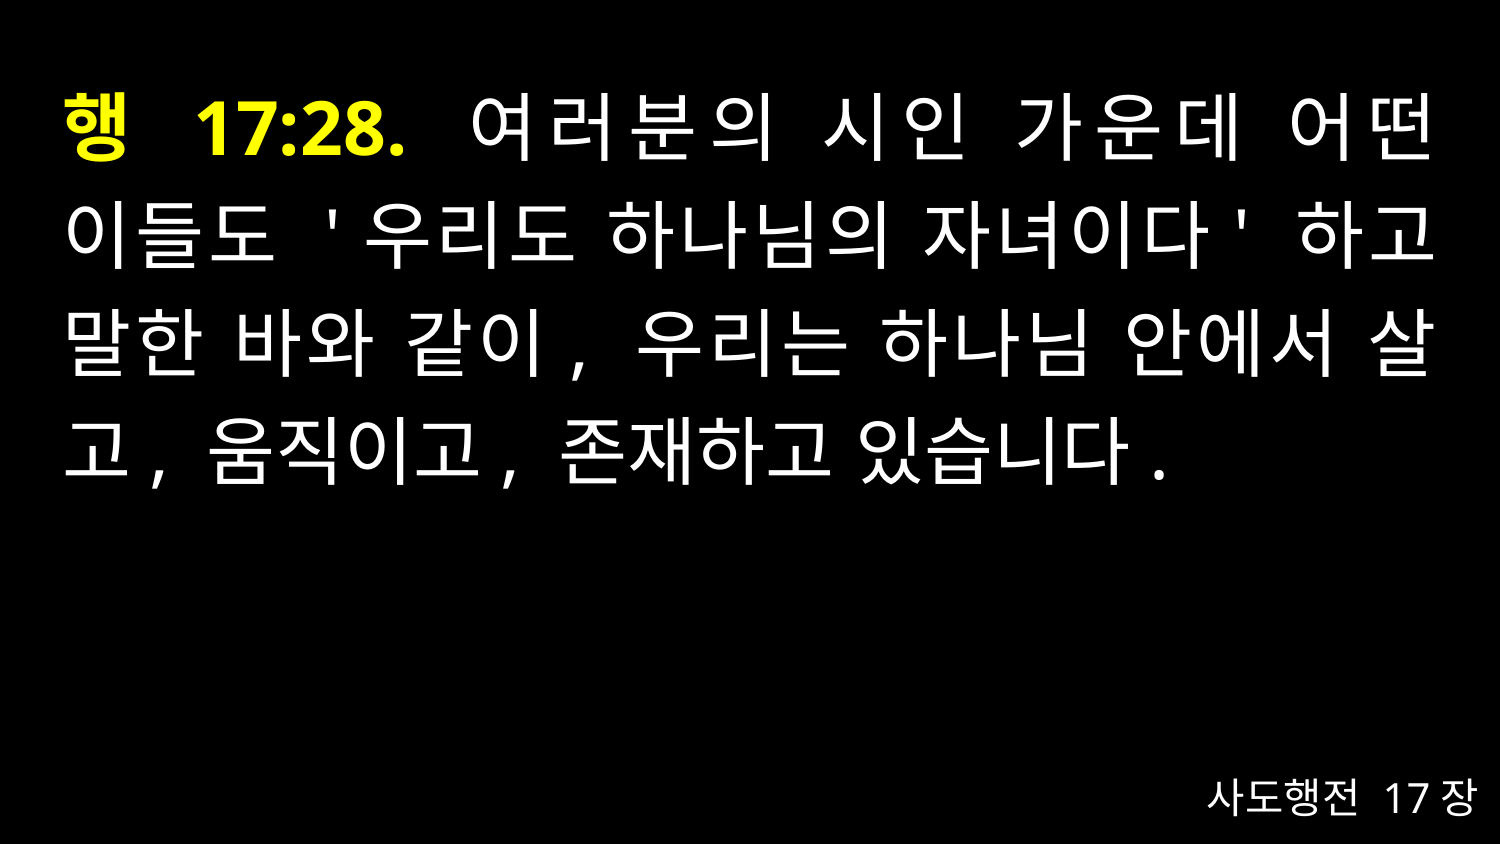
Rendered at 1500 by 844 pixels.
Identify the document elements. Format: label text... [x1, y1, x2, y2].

subtitle 사도행전 17장 [916, 770, 1500, 844]
title 행 17:28. 여러분의 시인 가운데 어떤 이들도 '우리도 하나님의 자녀이다' 하고 말한 바와 같이, 우리는 하나님 안에서 살고, 움직이고, 존재하고 있습니다. [0, 0, 1500, 844]
